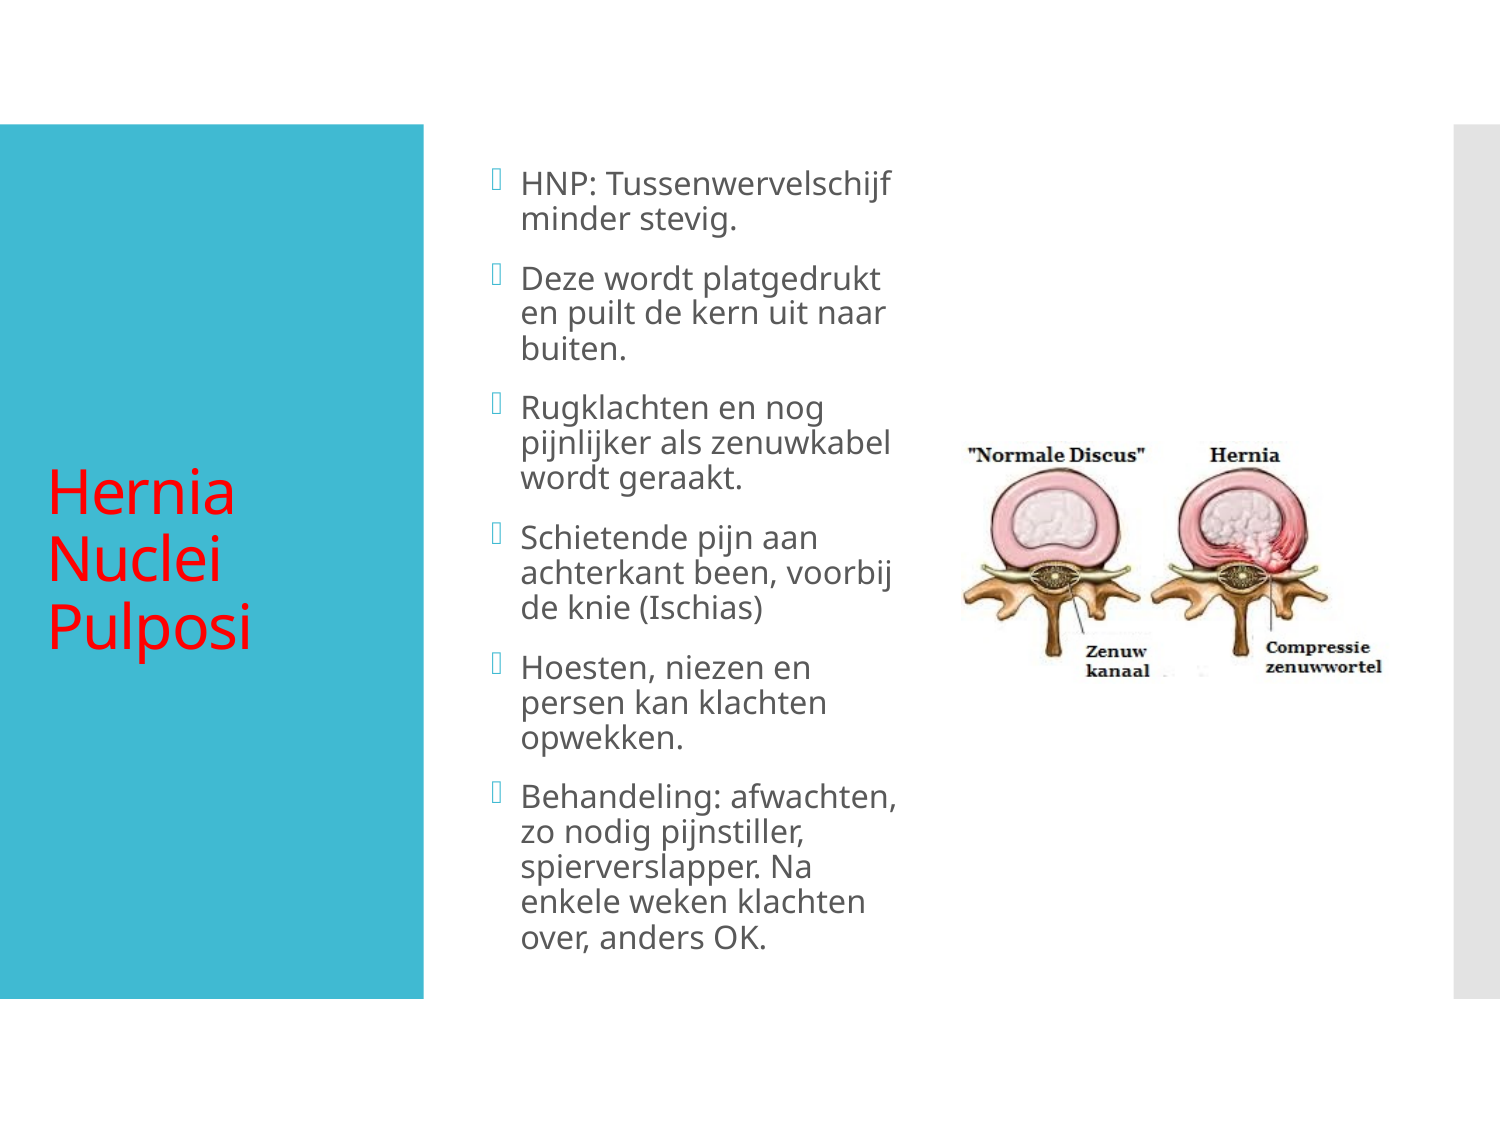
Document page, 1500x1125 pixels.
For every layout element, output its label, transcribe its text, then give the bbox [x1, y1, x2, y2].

list HNP: Tussenwervelschijf minder stevig. Deze wordt platgedrukt en puilt de kern uit naar buiten. Rugklachten en nog pijnlijker als zenuwkabel wordt geraakt. Schietende pijn aan achterkant been, voorbij de knie (Ischias) Hoesten, niezen en persen kan klachten opwekken. Behandeling: afwachten, zo nodig pijnstiller, spierverslapper. Na enkele weken klachten over, anders OK. [476, 141, 918, 982]
title Hernia Nuclei Pulposi [31, 184, 394, 940]
picture [961, 440, 1390, 684]
